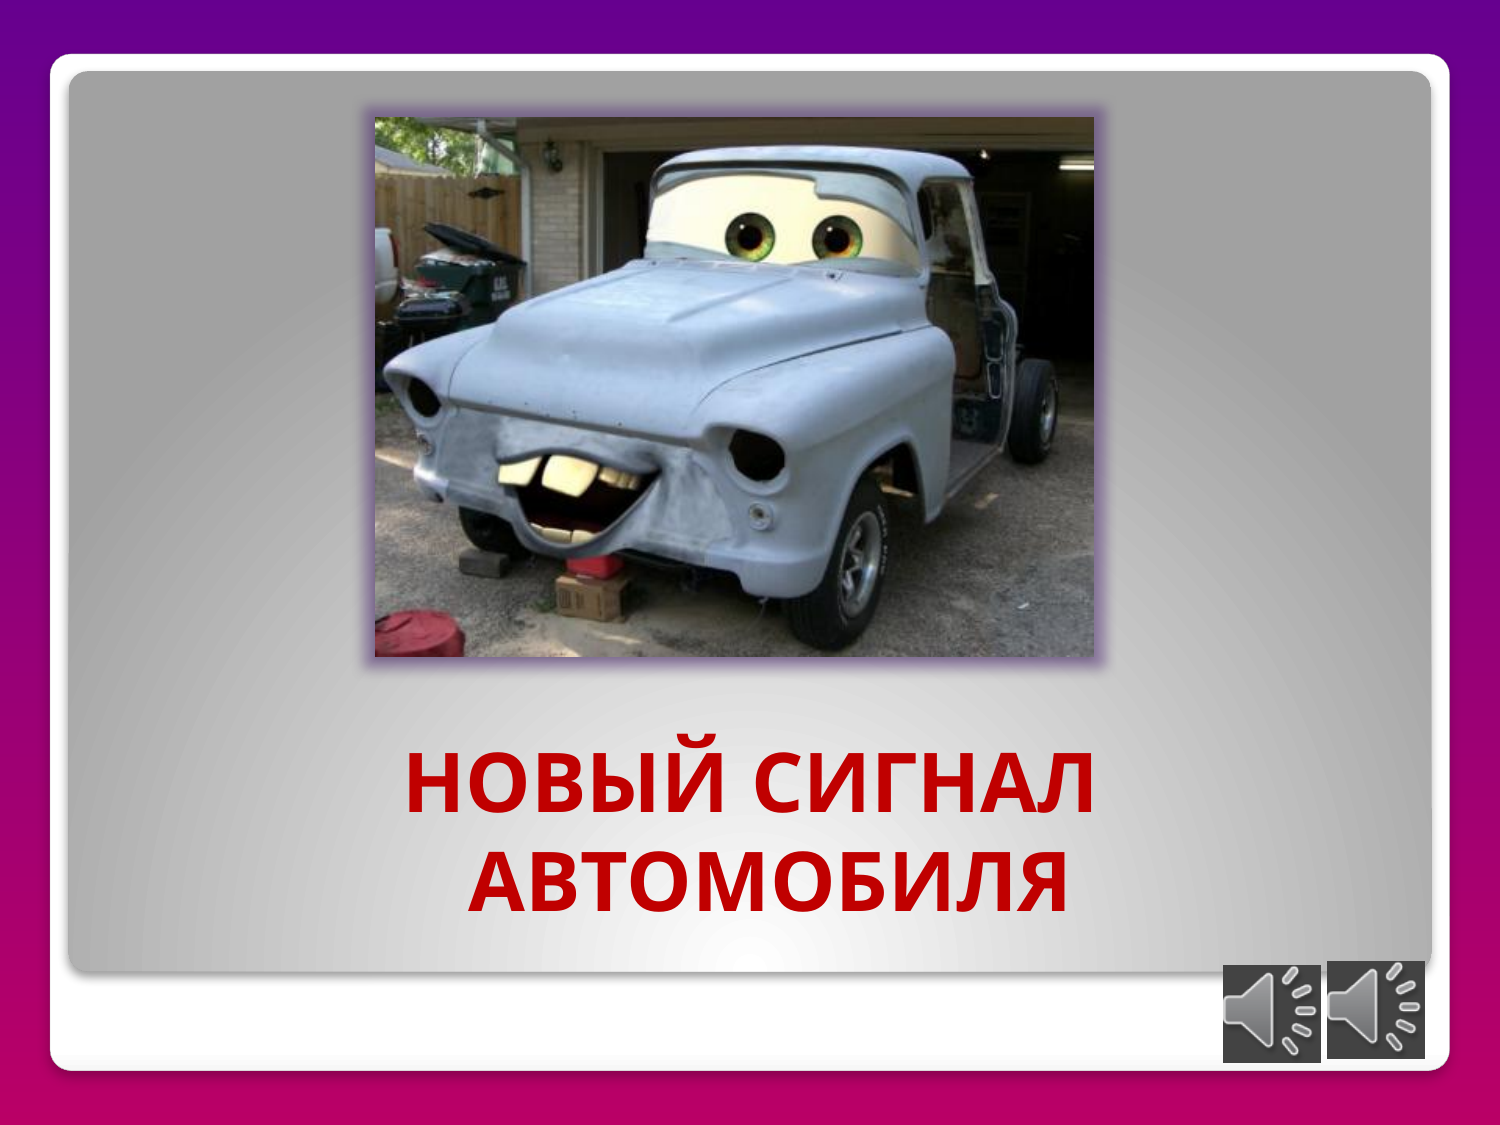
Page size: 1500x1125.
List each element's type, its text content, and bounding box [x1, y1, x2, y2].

list НОВЫЙ СИГНАЛ АВТОМОБИЛЯ [112, 714, 1376, 938]
picture [1222, 963, 1323, 1065]
picture [1326, 959, 1427, 1061]
picture [374, 116, 1094, 657]
